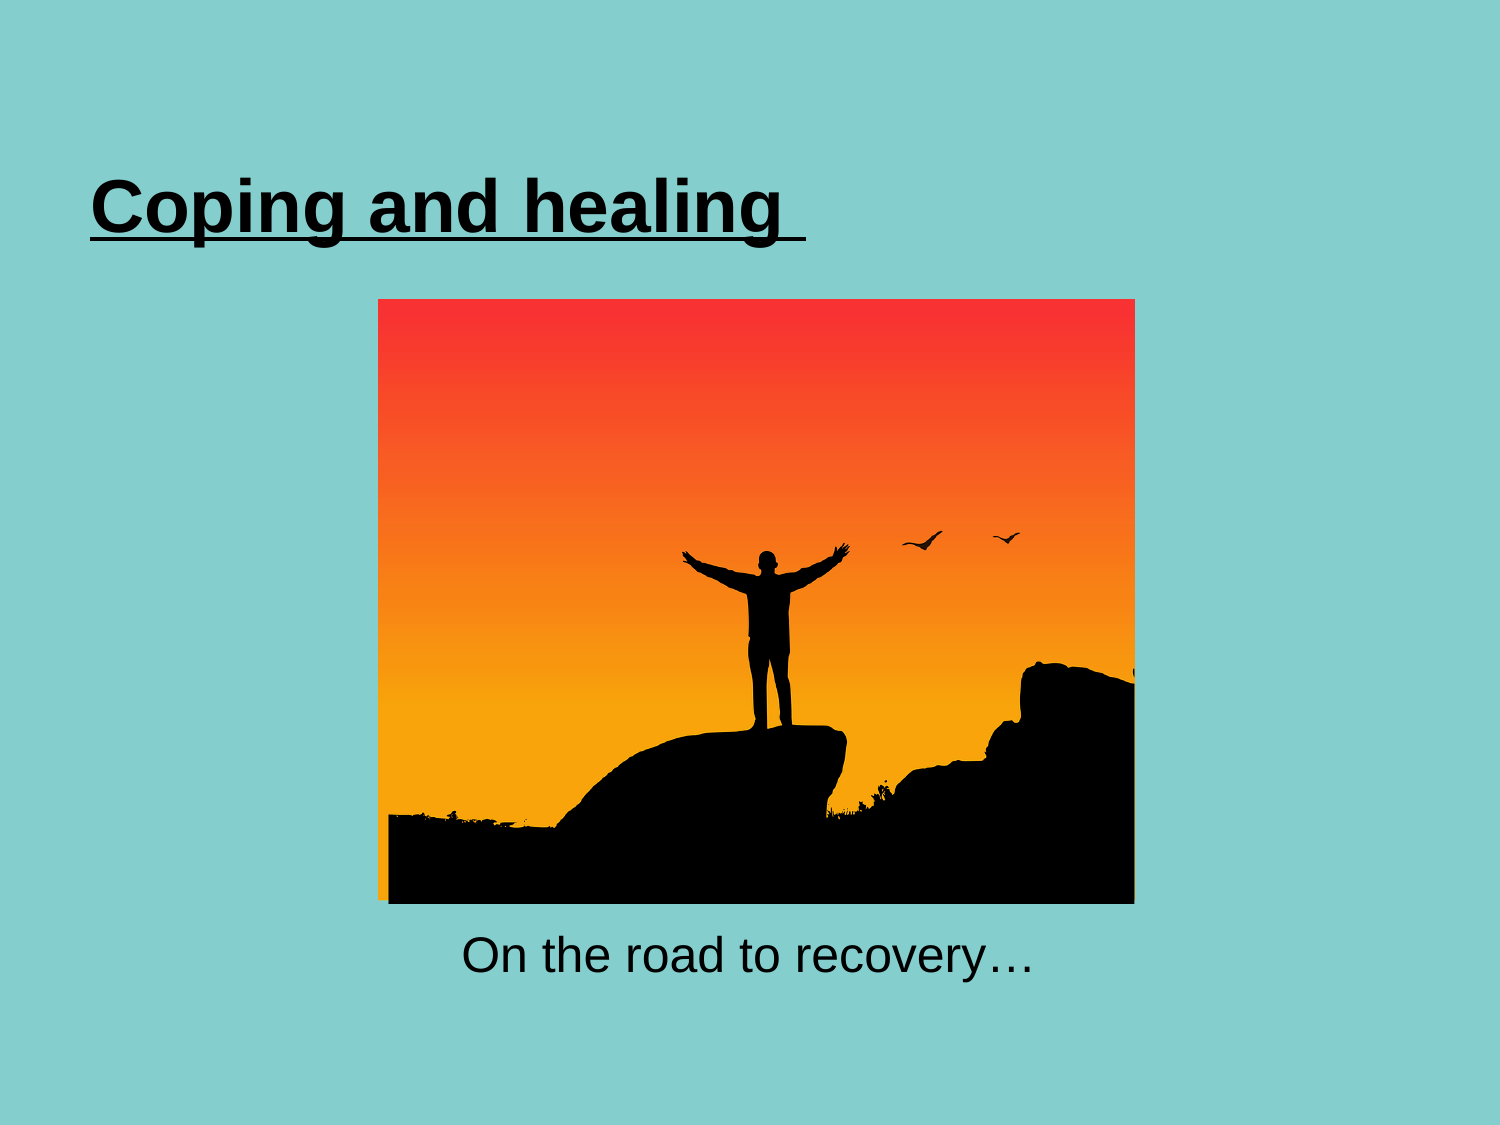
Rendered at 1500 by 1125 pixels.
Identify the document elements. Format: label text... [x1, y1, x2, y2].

text_box On the road to recovery… [446, 915, 1066, 991]
picture [377, 299, 1135, 904]
title Coping and healing [75, 149, 1438, 350]
